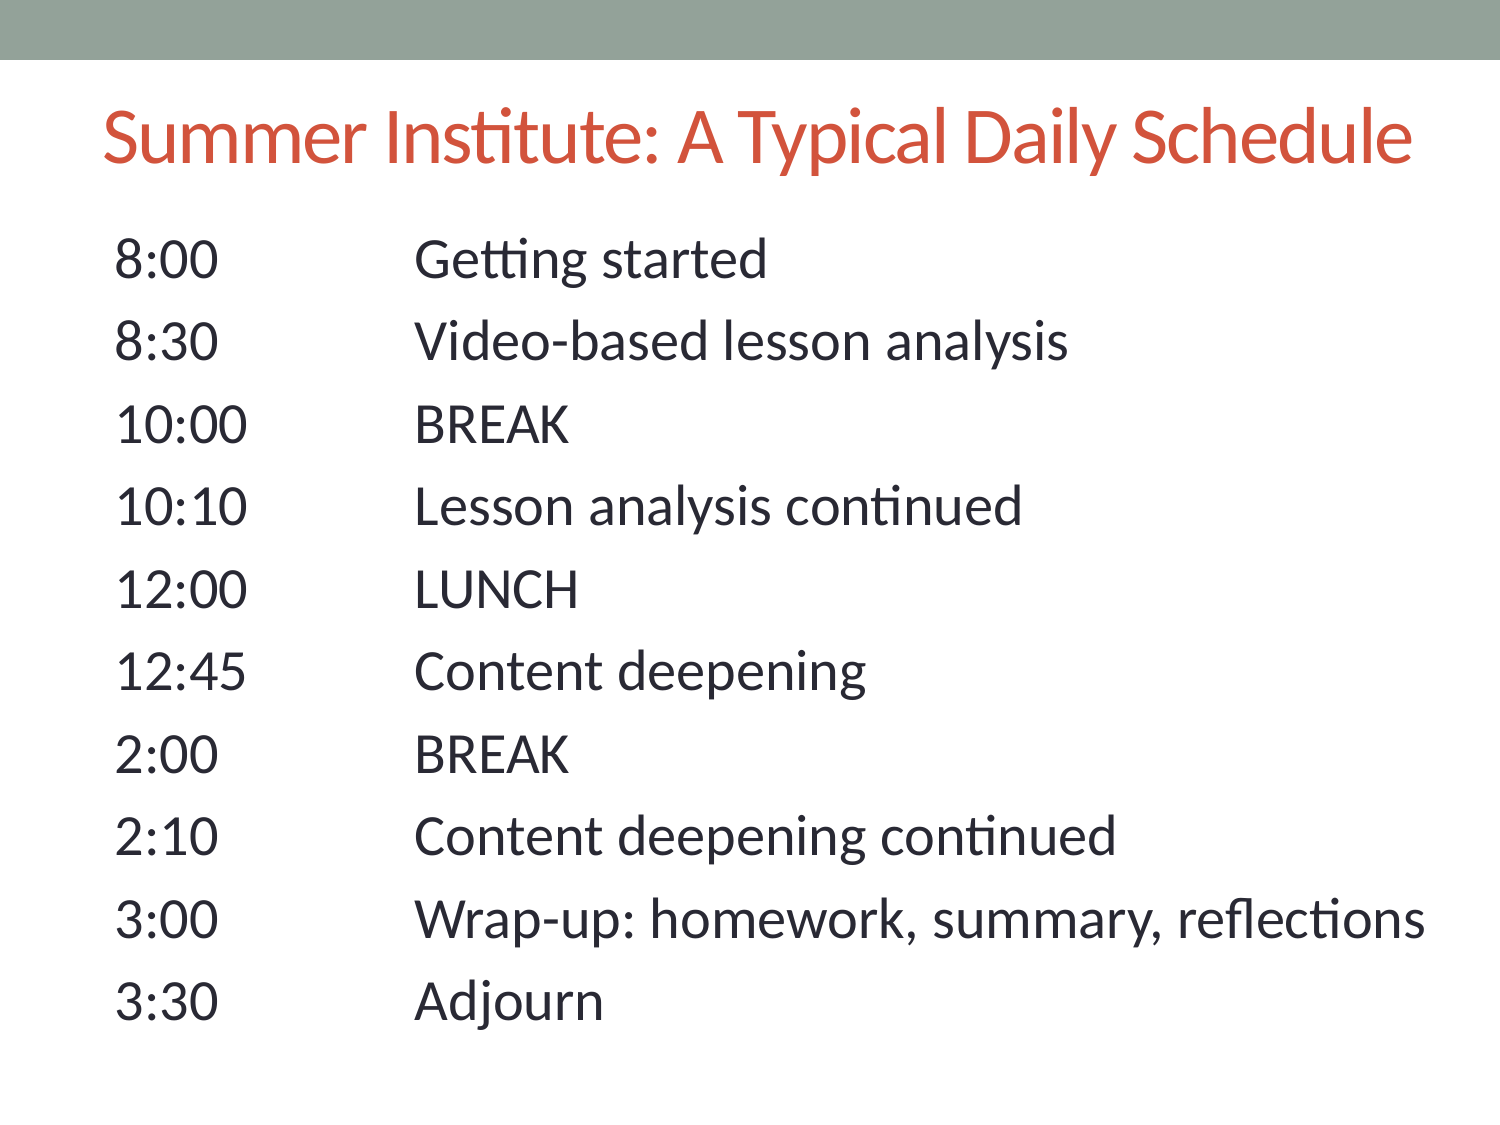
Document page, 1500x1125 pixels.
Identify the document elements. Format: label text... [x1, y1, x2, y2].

list 8:00 Getting started 8:30 Video-based lesson analysis 10:00 BREAK 10:10 Lesson analysis continued 12:00 LUNCH 12:45 Content deepening 2:00 BREAK 2:10 Content deepening continued 3:00 Wrap-up: homework, summary, reflections 3:30 Adjourn [99, 212, 1475, 1075]
title Summer Institute: A Typical Daily Schedule [87, 62, 1438, 200]
